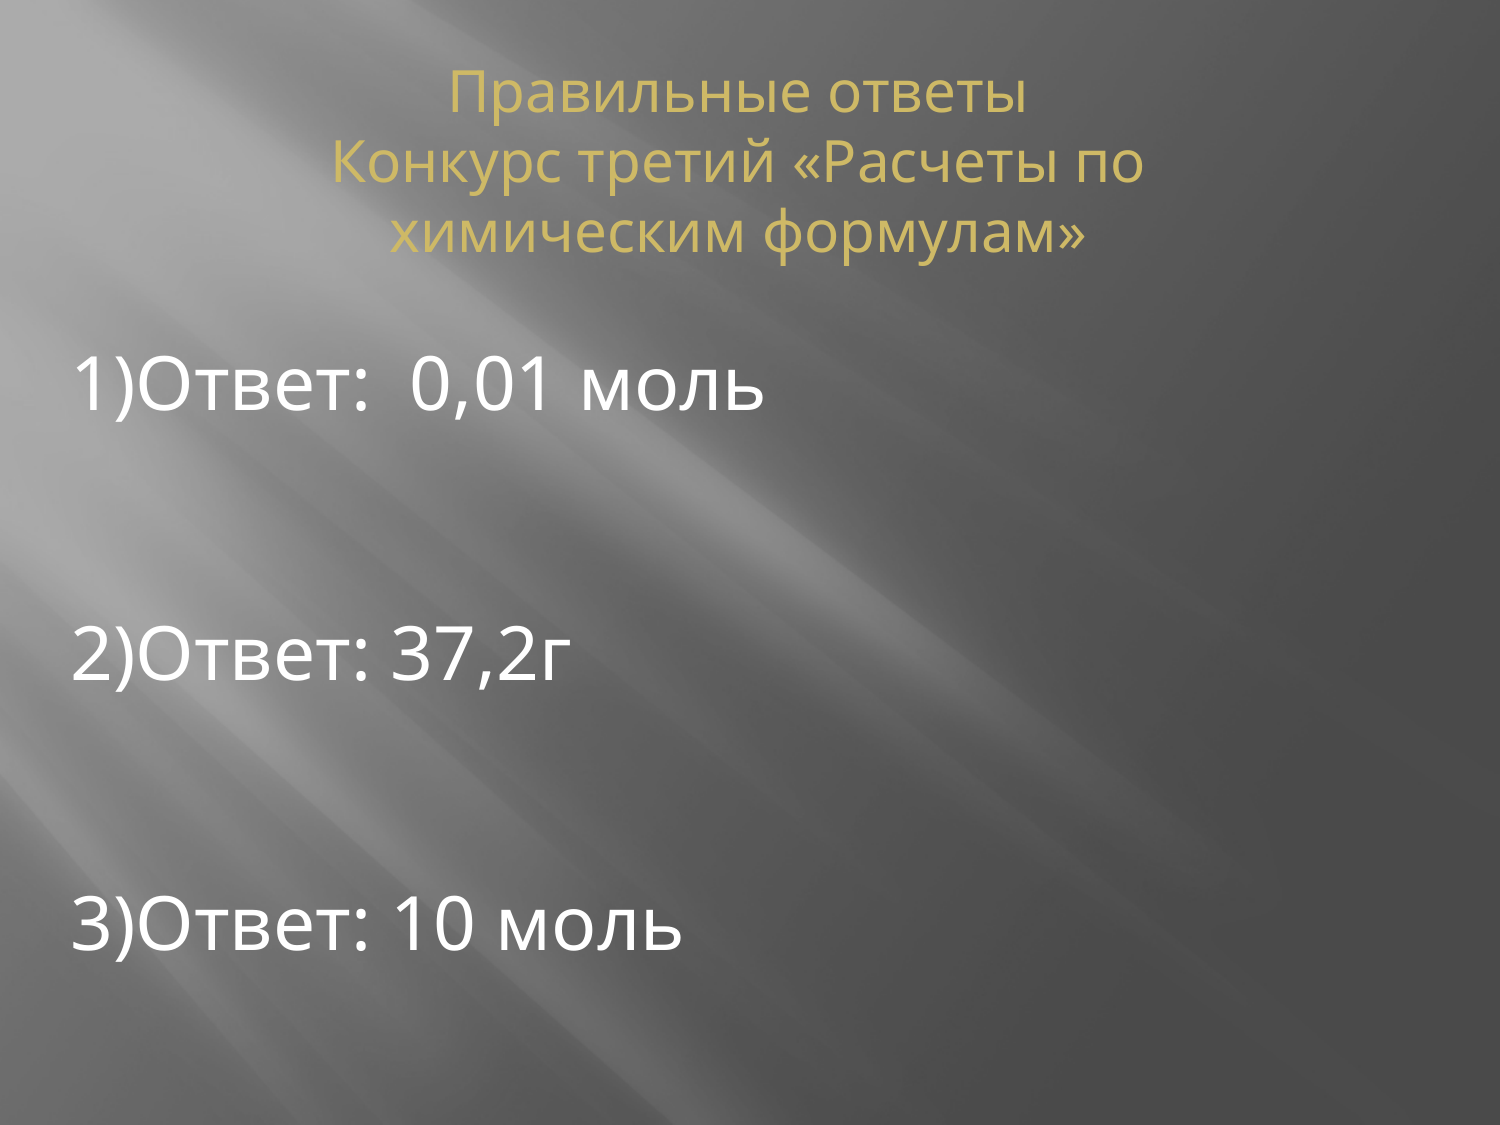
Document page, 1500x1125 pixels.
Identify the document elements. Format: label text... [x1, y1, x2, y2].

text_box Ответ: 0,01 моль Ответ: 37,2г Ответ: 10 моль [55, 328, 783, 973]
text_box Правильные ответы Конкурс третий «Расчеты по химическим формулам» [292, 46, 1184, 272]
